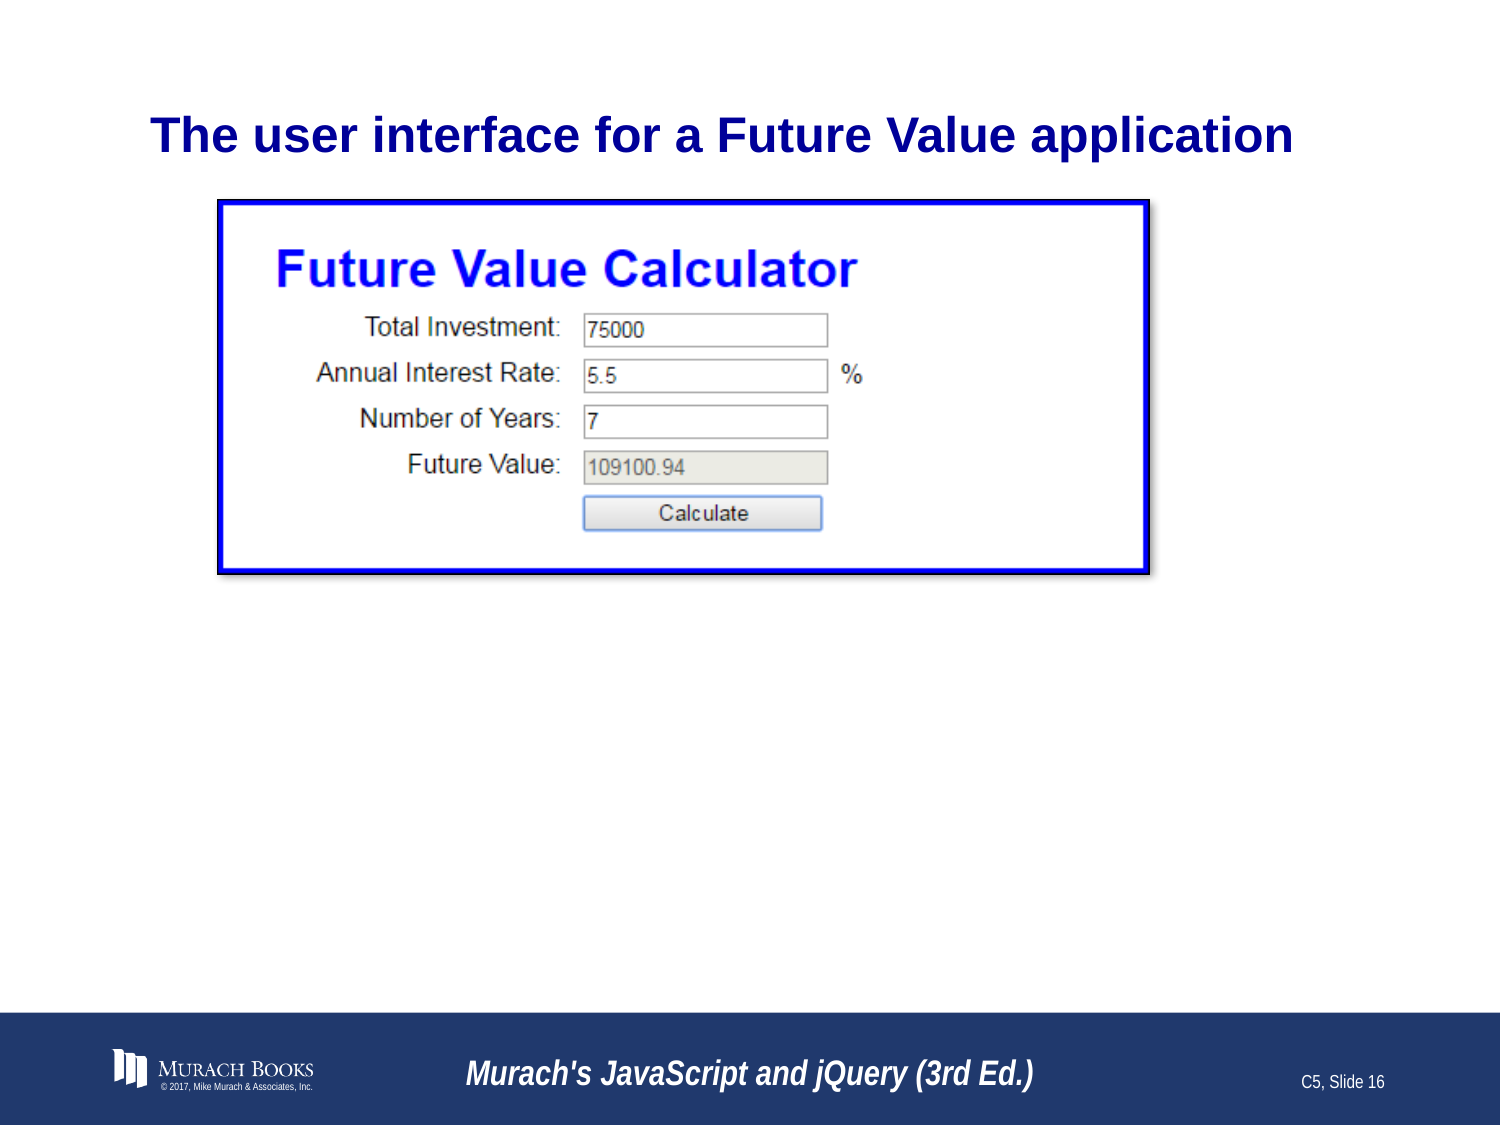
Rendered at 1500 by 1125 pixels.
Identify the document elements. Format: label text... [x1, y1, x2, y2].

slide_number C5, Slide 16 [1087, 1025, 1400, 1100]
slide_number Murach's JavaScript and jQuery (3rd Ed.) [463, 1025, 1050, 1100]
footer © 2017, Mike Murach & Associates, Inc. [12, 1025, 463, 1100]
title The user interface for a Future Value application [150, 102, 1350, 164]
picture [217, 199, 1151, 576]
